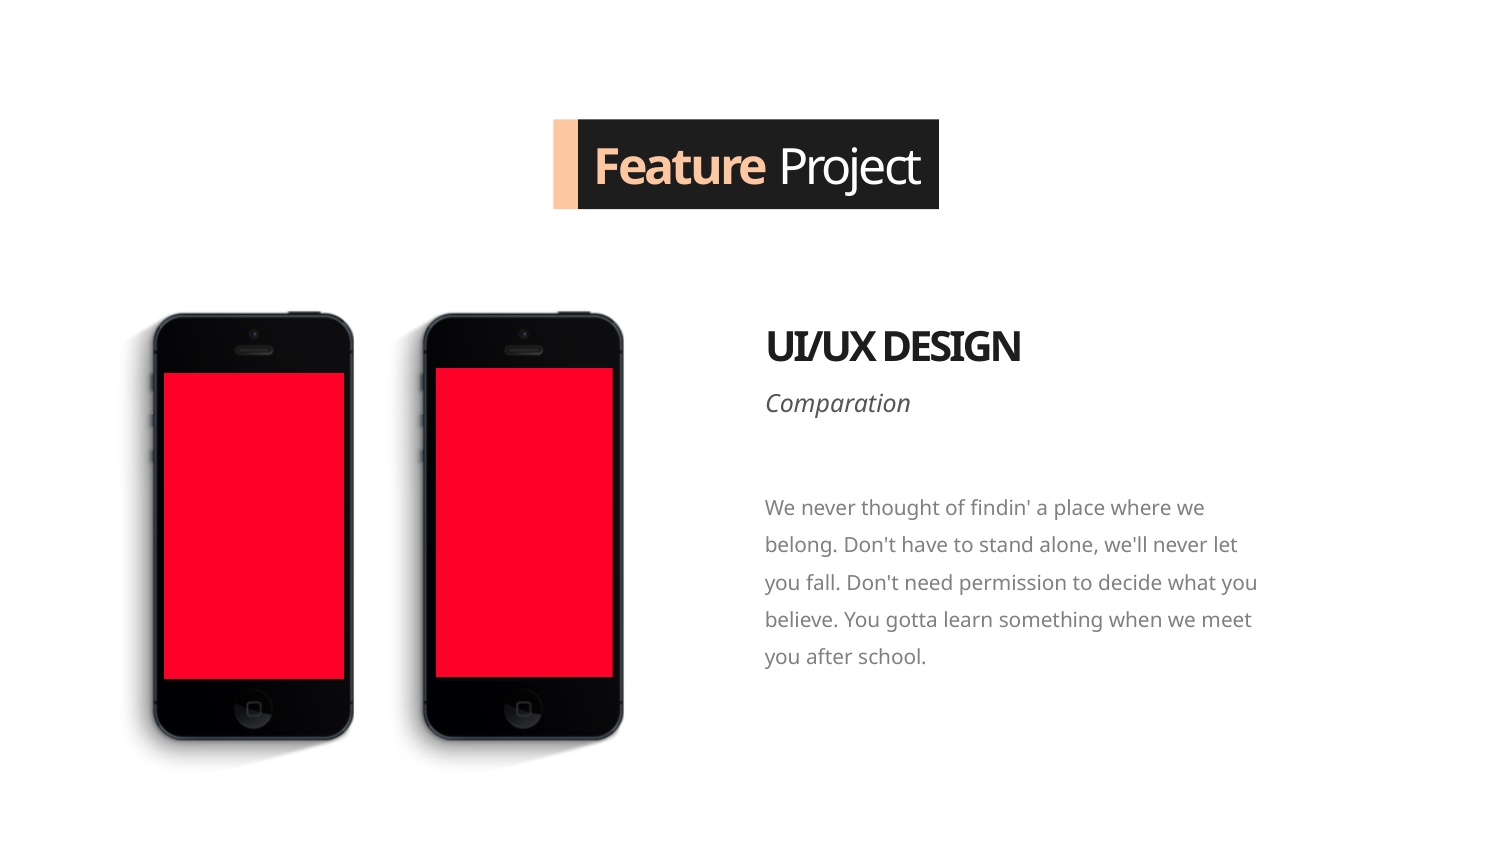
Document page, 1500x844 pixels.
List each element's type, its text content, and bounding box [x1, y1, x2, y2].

text_box Feature Project [580, 119, 939, 210]
text_box Comparation [750, 379, 1185, 438]
text_box UI/UX DESIGN [750, 313, 1119, 376]
text_box [551, 117, 580, 211]
text_box We never thought of findin' a place where we belong. Don't have to stand alone, we'll never let you fall. Don't need permission to decide what you believe. You gotta learn something when we meet you after school. [750, 474, 1289, 677]
picture [116, 289, 626, 775]
